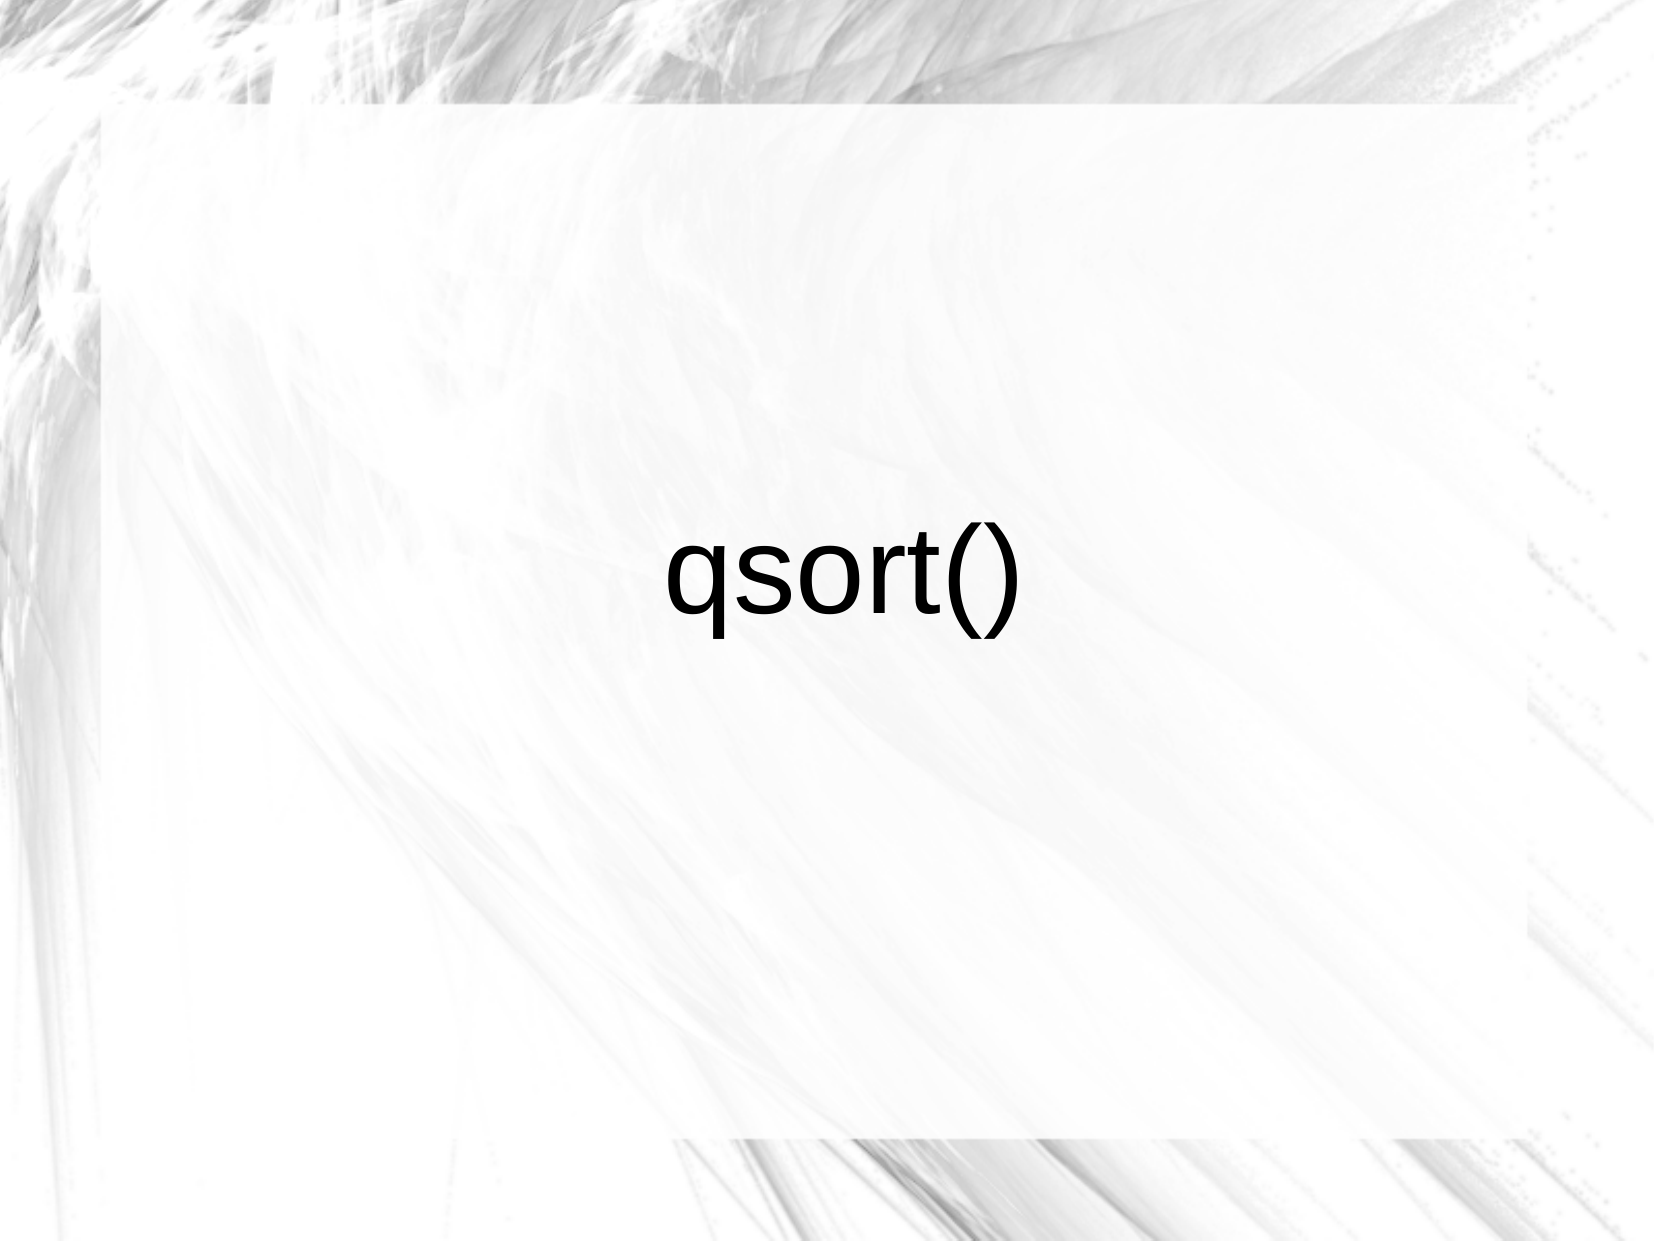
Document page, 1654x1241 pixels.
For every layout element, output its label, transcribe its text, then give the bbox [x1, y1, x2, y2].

picture [0, 0, 1654, 1241]
list qsort() [118, 319, 1571, 1109]
